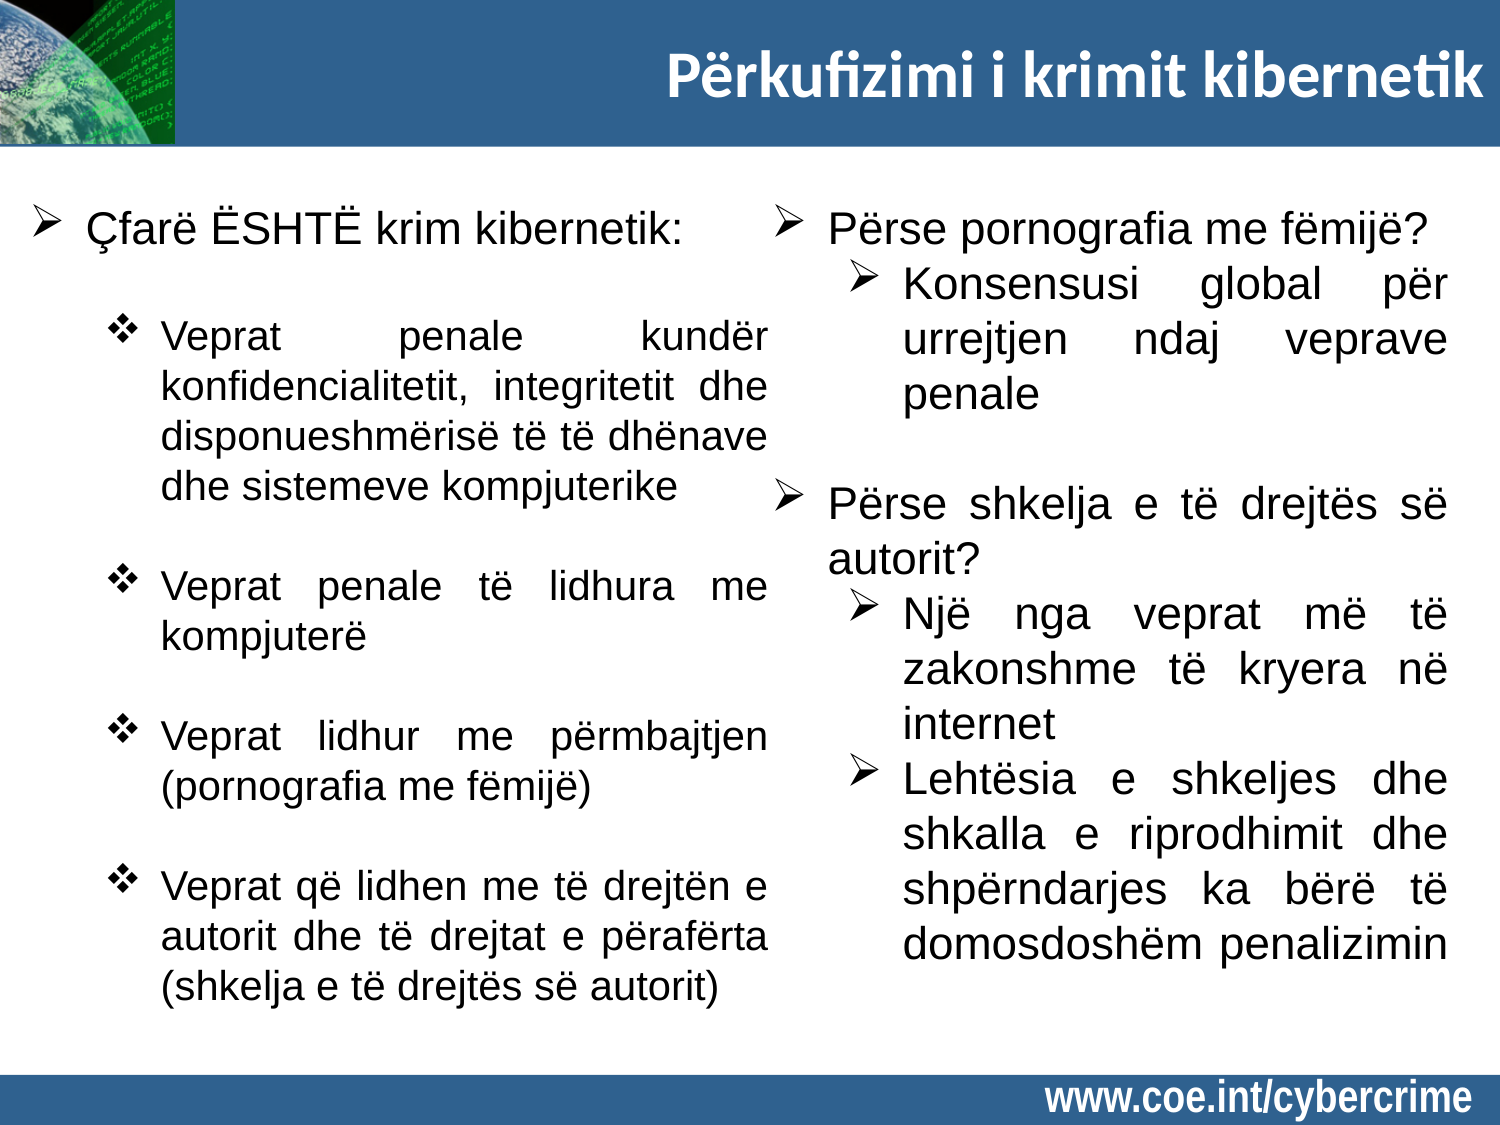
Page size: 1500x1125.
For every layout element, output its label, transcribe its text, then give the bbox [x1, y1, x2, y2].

text_box [0, 1073, 1030, 1125]
text_box Çfarë ËSHTË krim kibernetik: Veprat penale kundër konfidencialitetit, integritetit dhe disponueshmërisë të të dhënave dhe sistemeve kompjuterike Veprat penale të lidhura me kompjuterë Veprat lidhur me përmbajtjen (pornografia me fëmijë) Veprat që lidhen me të drejtën e autorit dhe të drejtat e përafërta (shkelja e të drejtës së autorit) [14, 191, 784, 1072]
text_box Përse pornografia me fëmijë? Konsensusi global për urrejtjen ndaj veprave penale Përse shkelja e të drejtës së autorit? Një nga veprat më të zakonshme të kryera në internet Lehtësia e shkeljes dhe shkalla e riprodhimit dhe shpërndarjes ka bërë të domosdoshëm penalizimin [756, 191, 1464, 976]
text_box www.coe.int/cybercrime [1030, 1059, 1500, 1125]
text_box Përkufizimi i krimit kibernetik [177, 0, 1500, 149]
picture [0, 0, 175, 144]
